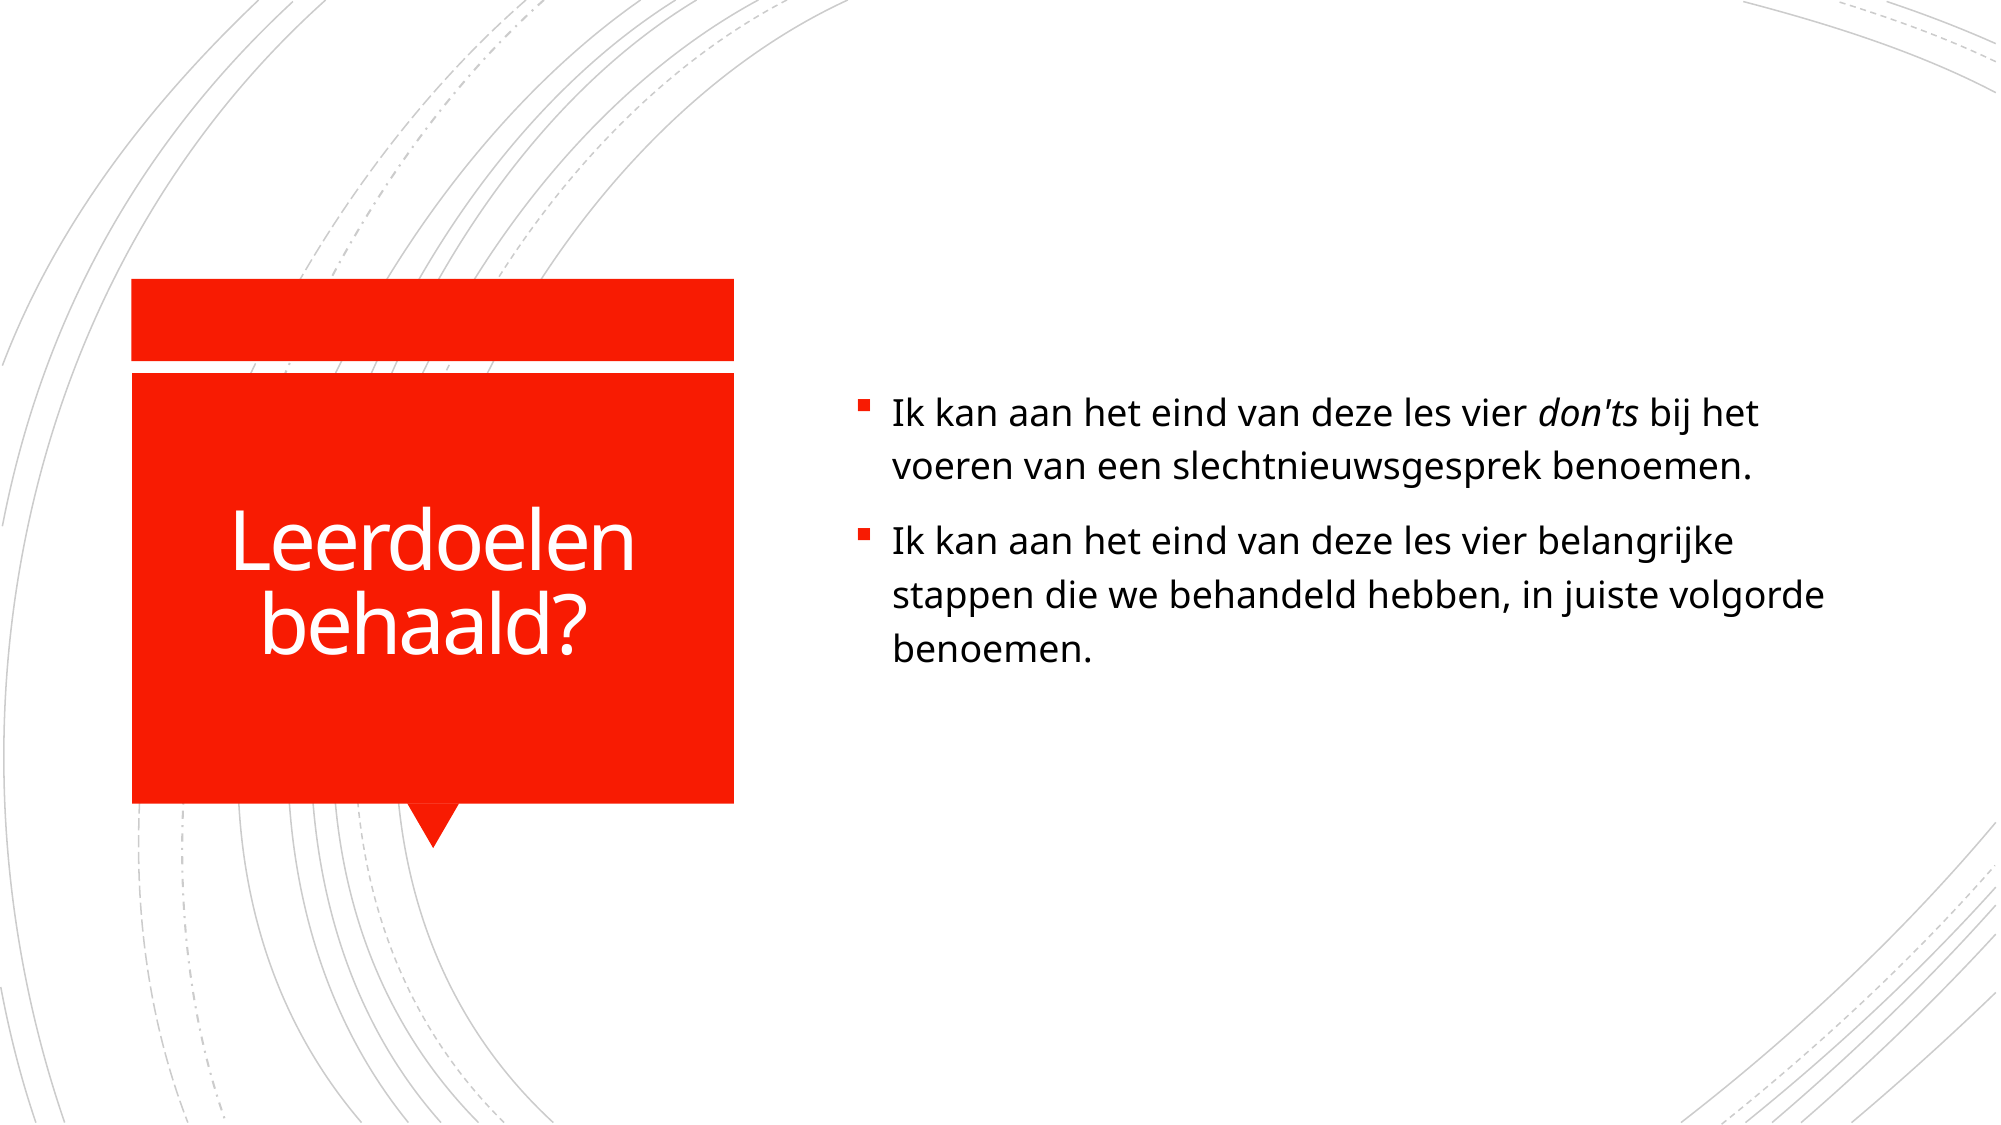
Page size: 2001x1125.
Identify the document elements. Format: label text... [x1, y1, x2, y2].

title Leerdoelen behaald? [145, 385, 720, 789]
list Ik kan aan het eind van deze les vier don'ts bij het voeren van een slechtnieuwsgesprek benoemen. Ik kan aan het eind van deze les vier belangrijke stappen die we behandeld hebben, in juiste volgorde benoemen. [839, 131, 1871, 993]
